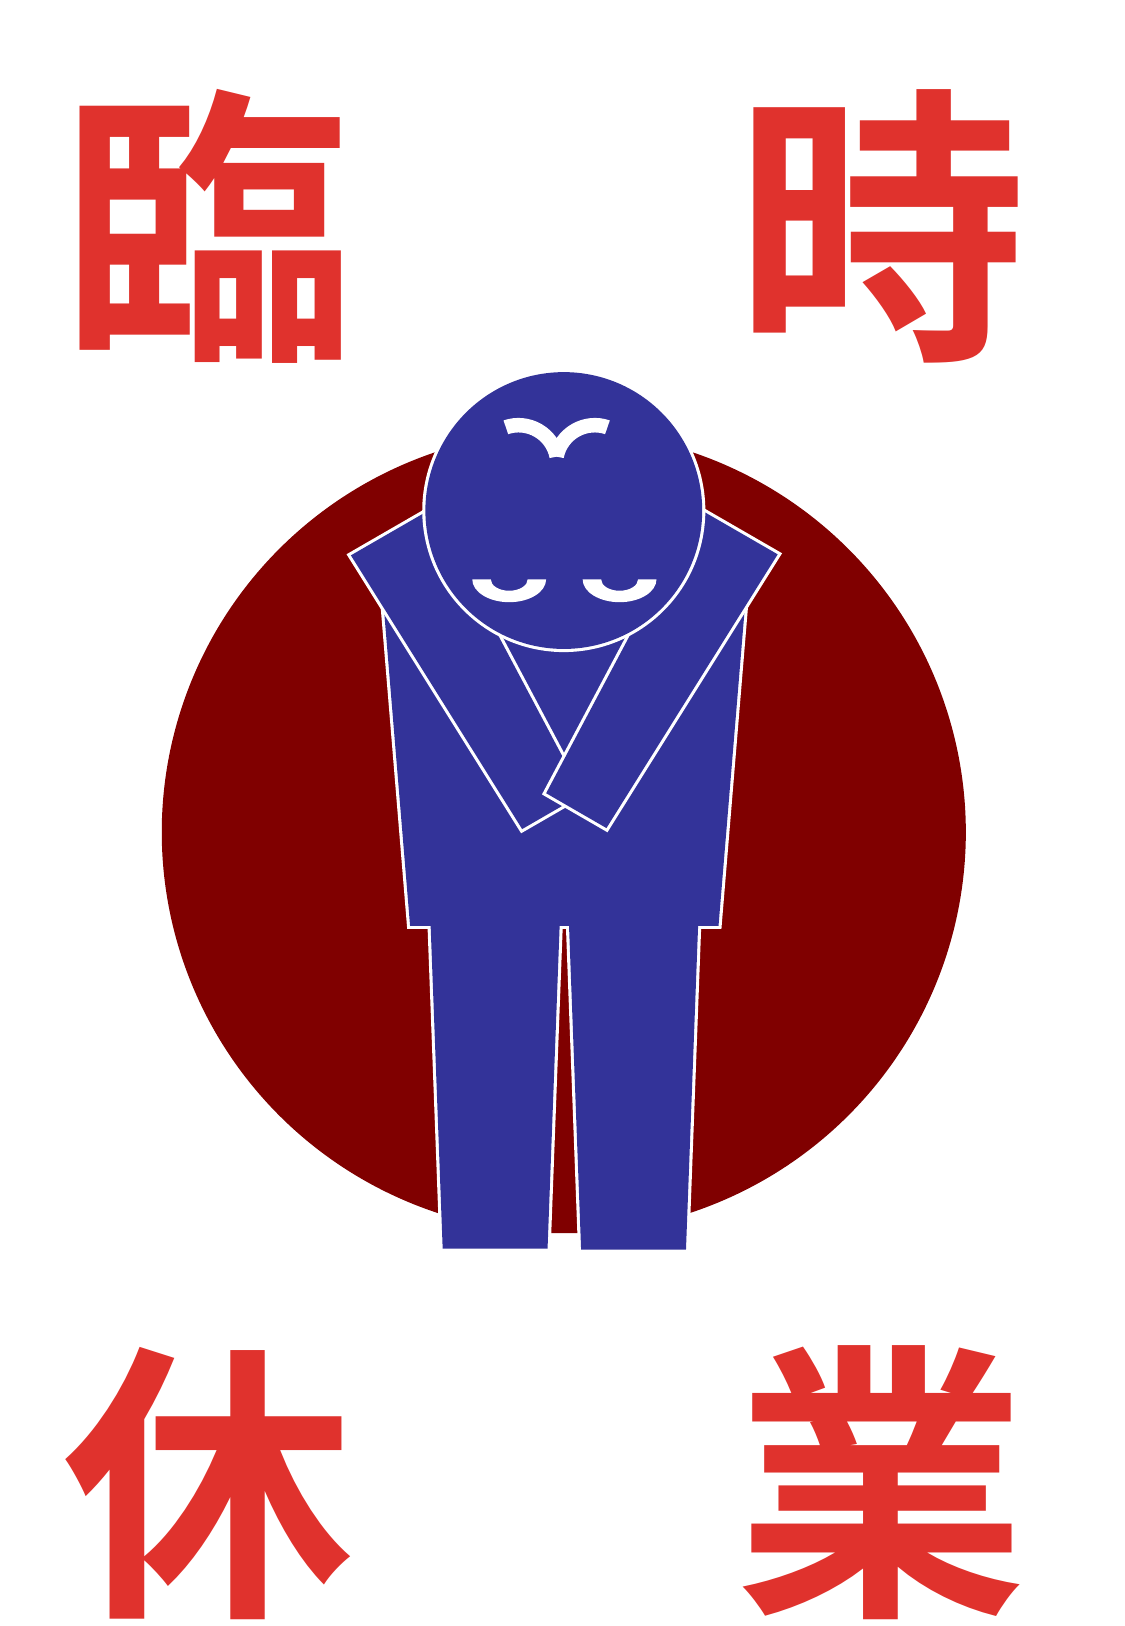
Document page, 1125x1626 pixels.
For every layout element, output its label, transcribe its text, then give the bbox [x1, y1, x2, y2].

text_box 業 [574, 1294, 1125, 1625]
text_box 時 [574, 38, 1125, 404]
text_box 休 [0, 1294, 516, 1625]
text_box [161, 371, 967, 1250]
text_box 臨 [0, 38, 516, 404]
